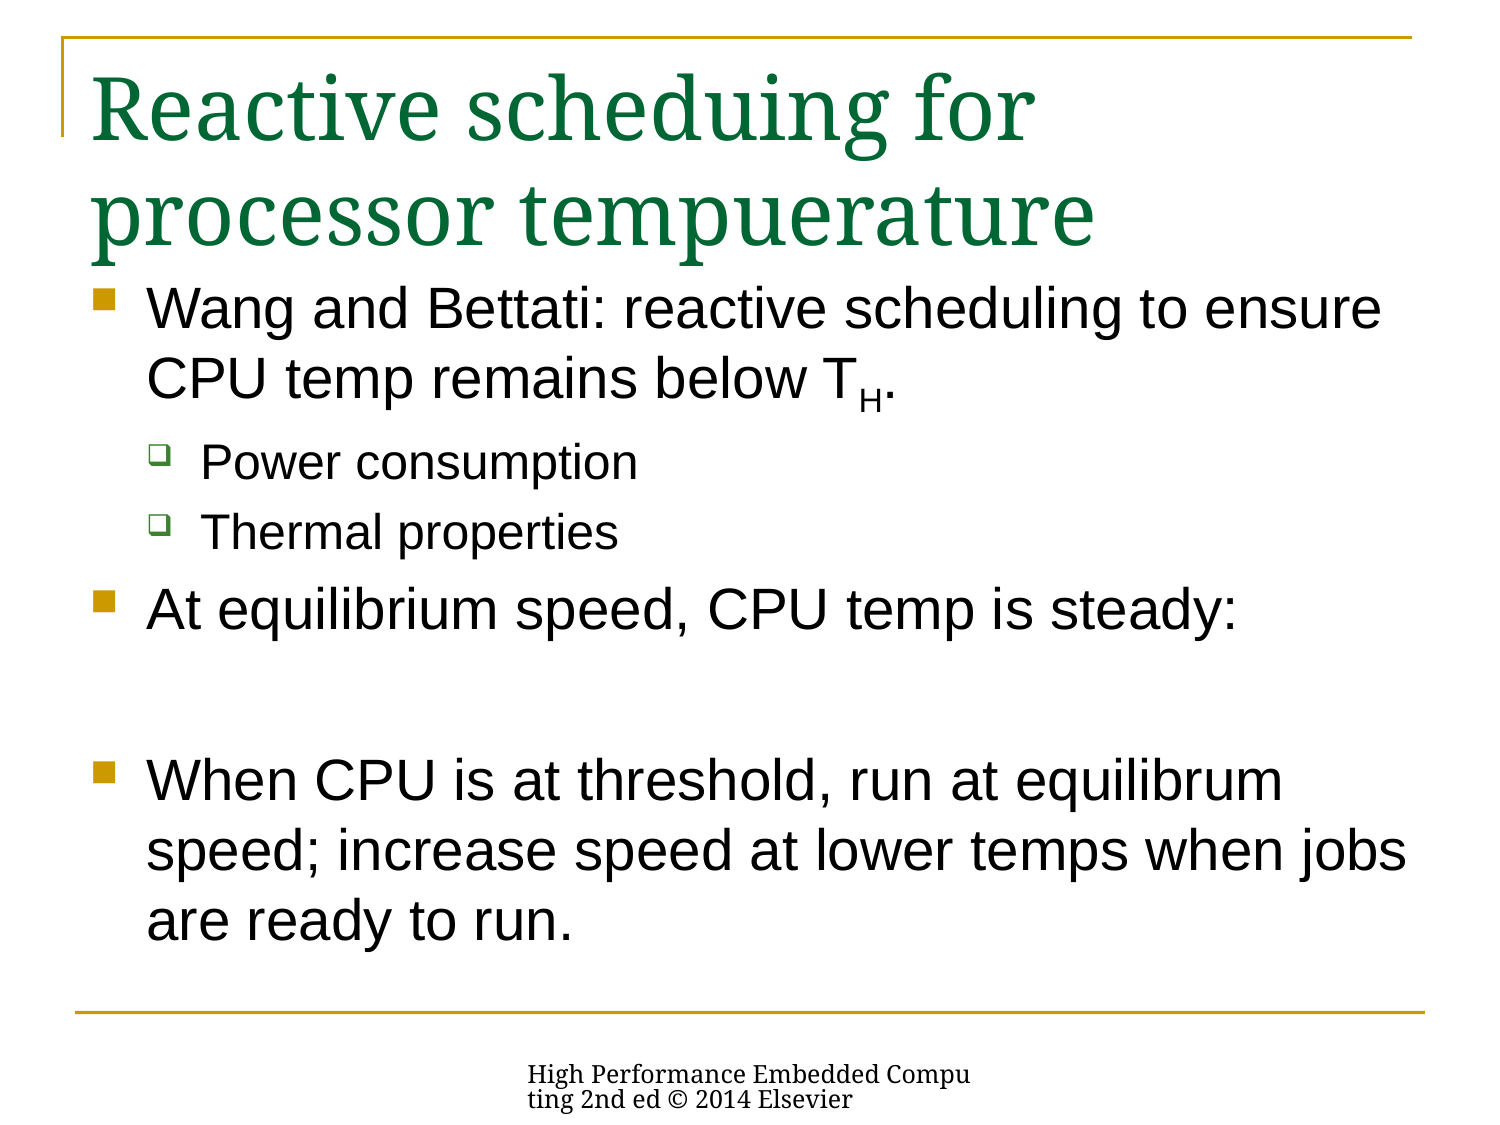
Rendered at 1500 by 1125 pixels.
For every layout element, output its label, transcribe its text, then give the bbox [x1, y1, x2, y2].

footer High Performance Embedded Computing 2nd ed © 2014 Elsevier [512, 1025, 988, 1100]
title Reactive scheduing for processor tempuerature [75, 45, 1425, 233]
